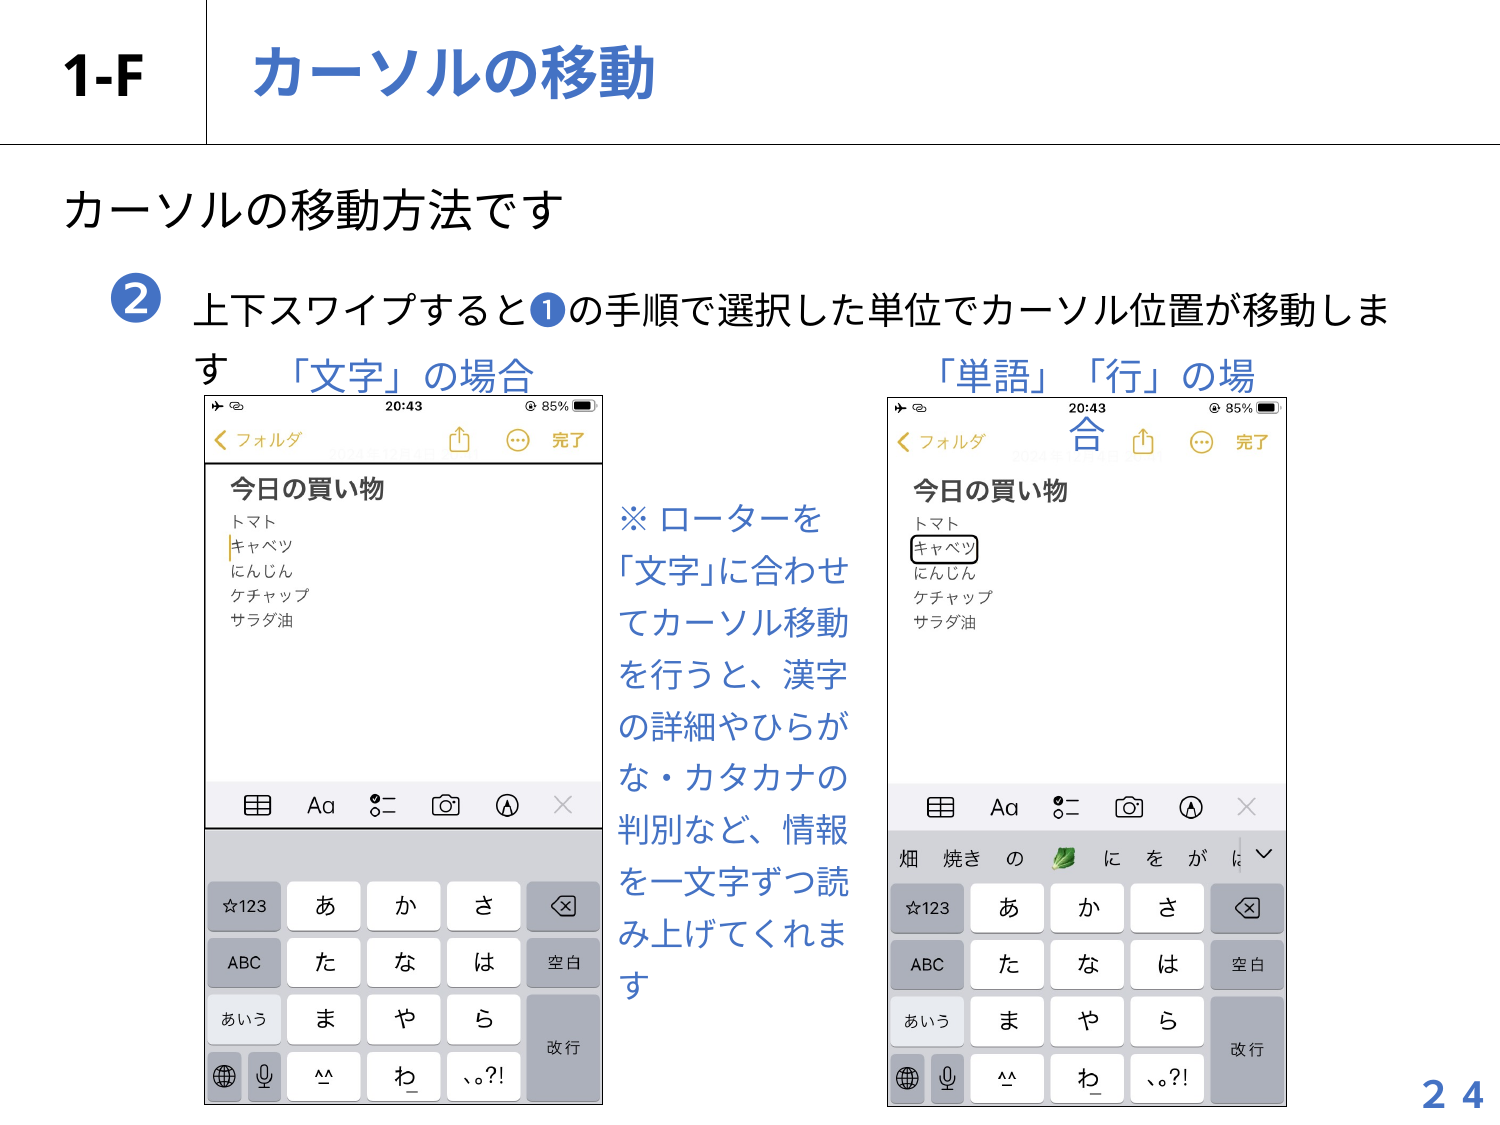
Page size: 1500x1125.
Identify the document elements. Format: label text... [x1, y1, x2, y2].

text_box ２4 [1399, 1063, 1500, 1123]
text_box 上下スワイプすると❶の手順で選択した単位でカーソル位置が移動します [177, 266, 1439, 399]
picture [887, 397, 1287, 1107]
text_box カーソルの移動 [230, 24, 1459, 119]
picture [204, 395, 603, 1105]
text_box 1-F [0, 0, 207, 147]
text_box ❷ [91, 274, 168, 343]
text_box ※ローターを｢文字｣に合わせてカーソル移動を行うと、漢字の詳細やひらがな・カタカナの判別など、情報を一文字ずつ読み上げてくれます [603, 478, 872, 1013]
text_box 「単語」「行」の場合 [887, 332, 1287, 397]
text_box カーソルの移動方法です [46, 180, 1422, 274]
text_box 「文字」の場合 [204, 331, 603, 395]
